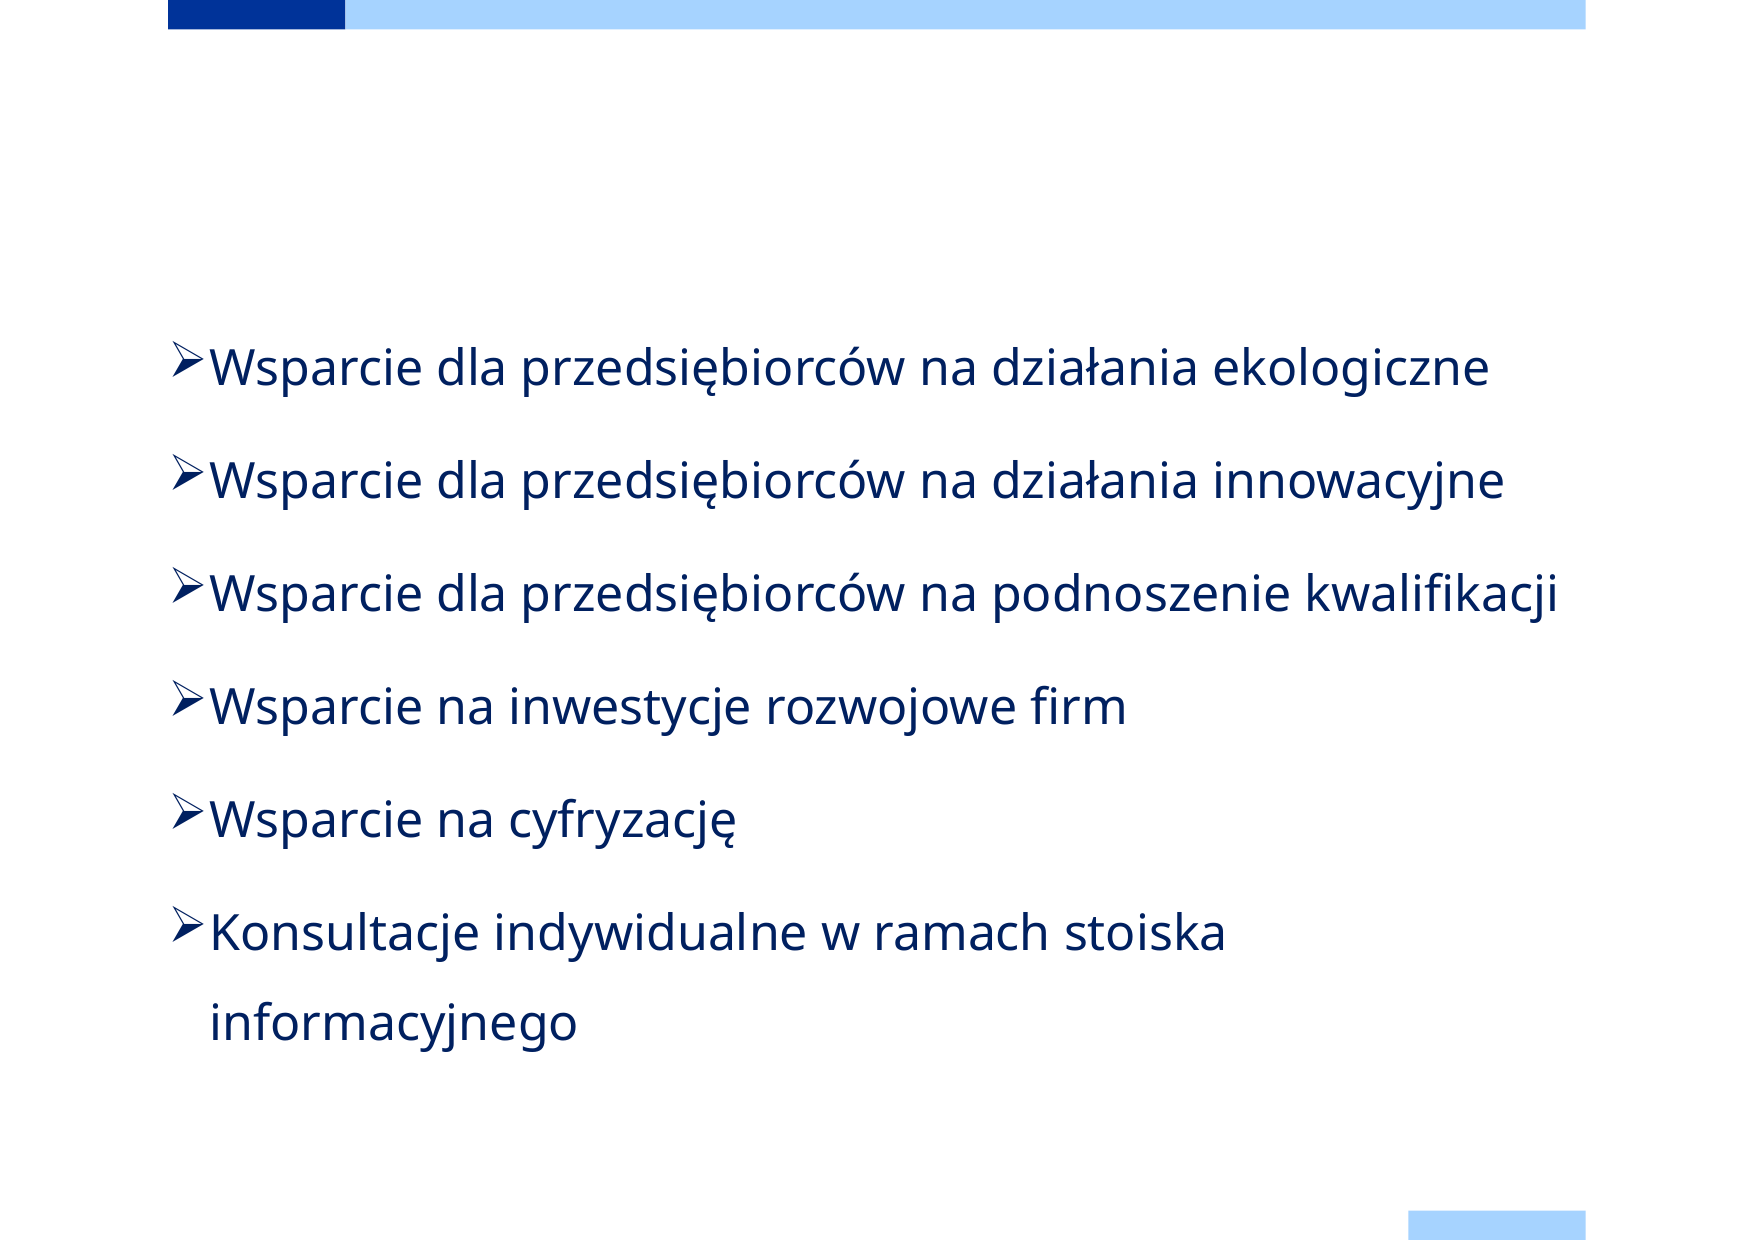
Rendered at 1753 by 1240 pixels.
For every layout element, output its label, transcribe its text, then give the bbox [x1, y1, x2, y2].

list Wsparcie dla przedsiębiorców na działania ekologiczne Wsparcie dla przedsiębiorców na działania innowacyjne Wsparcie dla przedsiębiorców na podnoszenie kwalifikacji Wsparcie na inwestycje rozwojowe firm Wsparcie na cyfryzację Konsultacje indywidualne w ramach stoiska informacyjnego [167, 305, 1587, 718]
